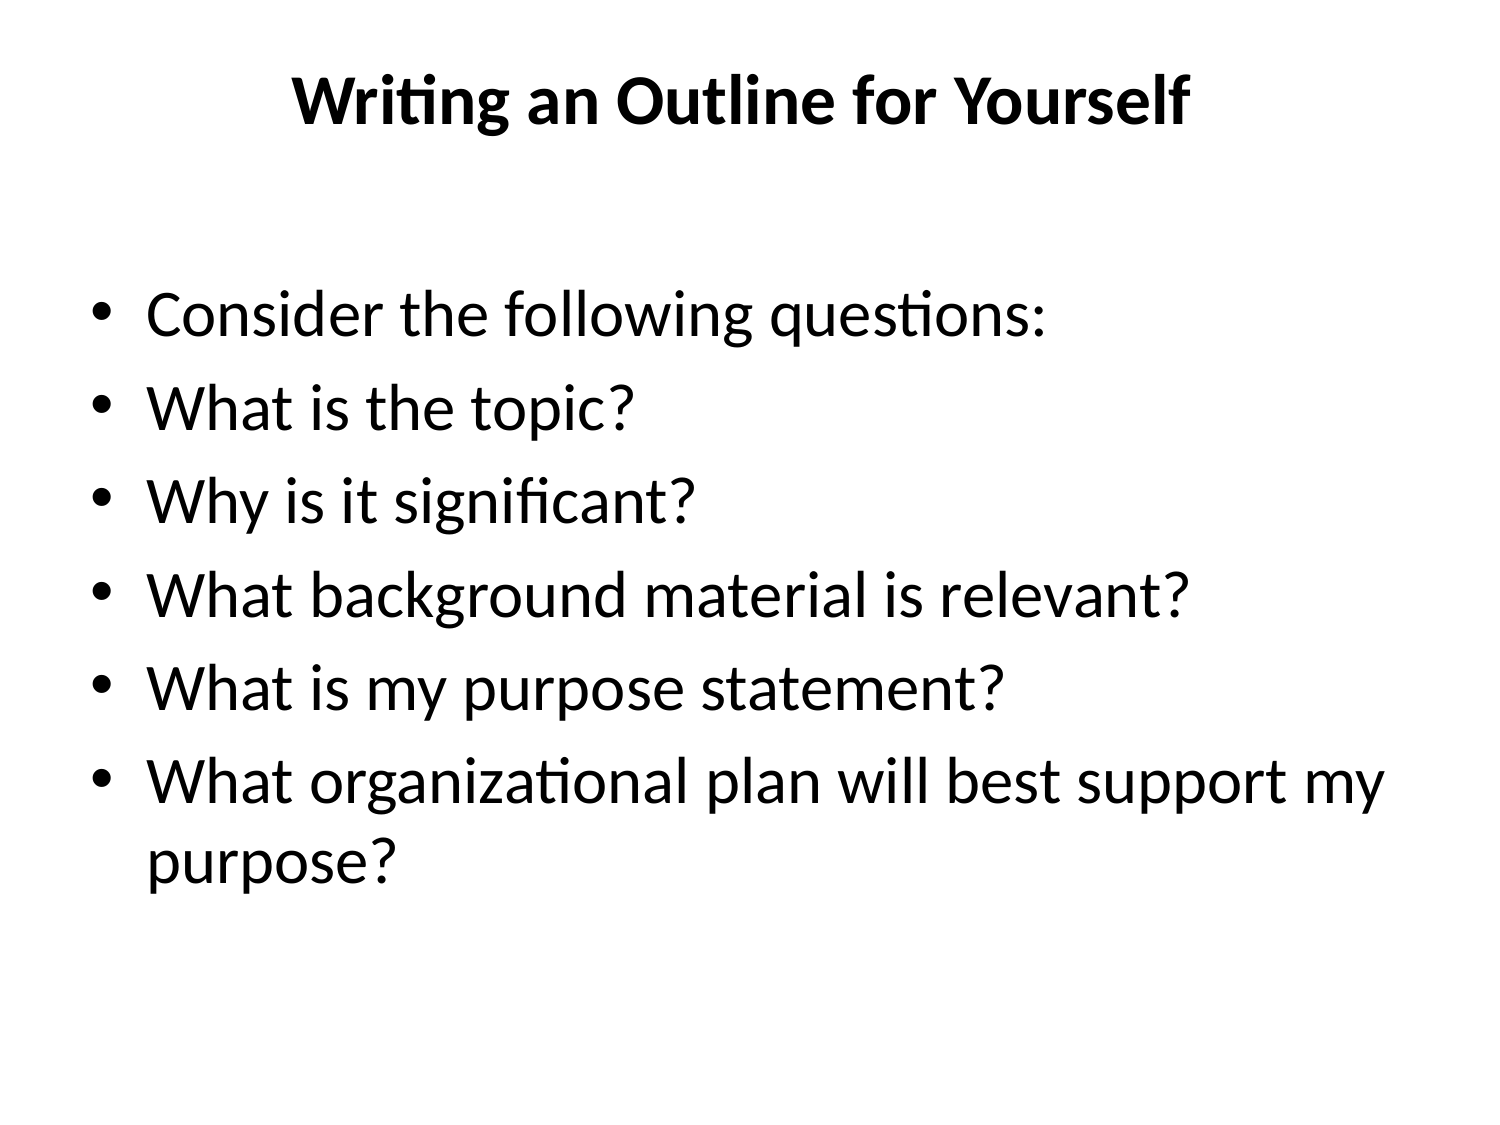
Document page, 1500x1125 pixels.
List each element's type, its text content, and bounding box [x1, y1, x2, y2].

title Writing an Outline for Yourself [75, 45, 1425, 233]
list Consider the following questions: What is the topic? Why is it significant? What background material is relevant? What is my purpose statement? What organizational plan will best support my purpose? [75, 262, 1425, 1005]
